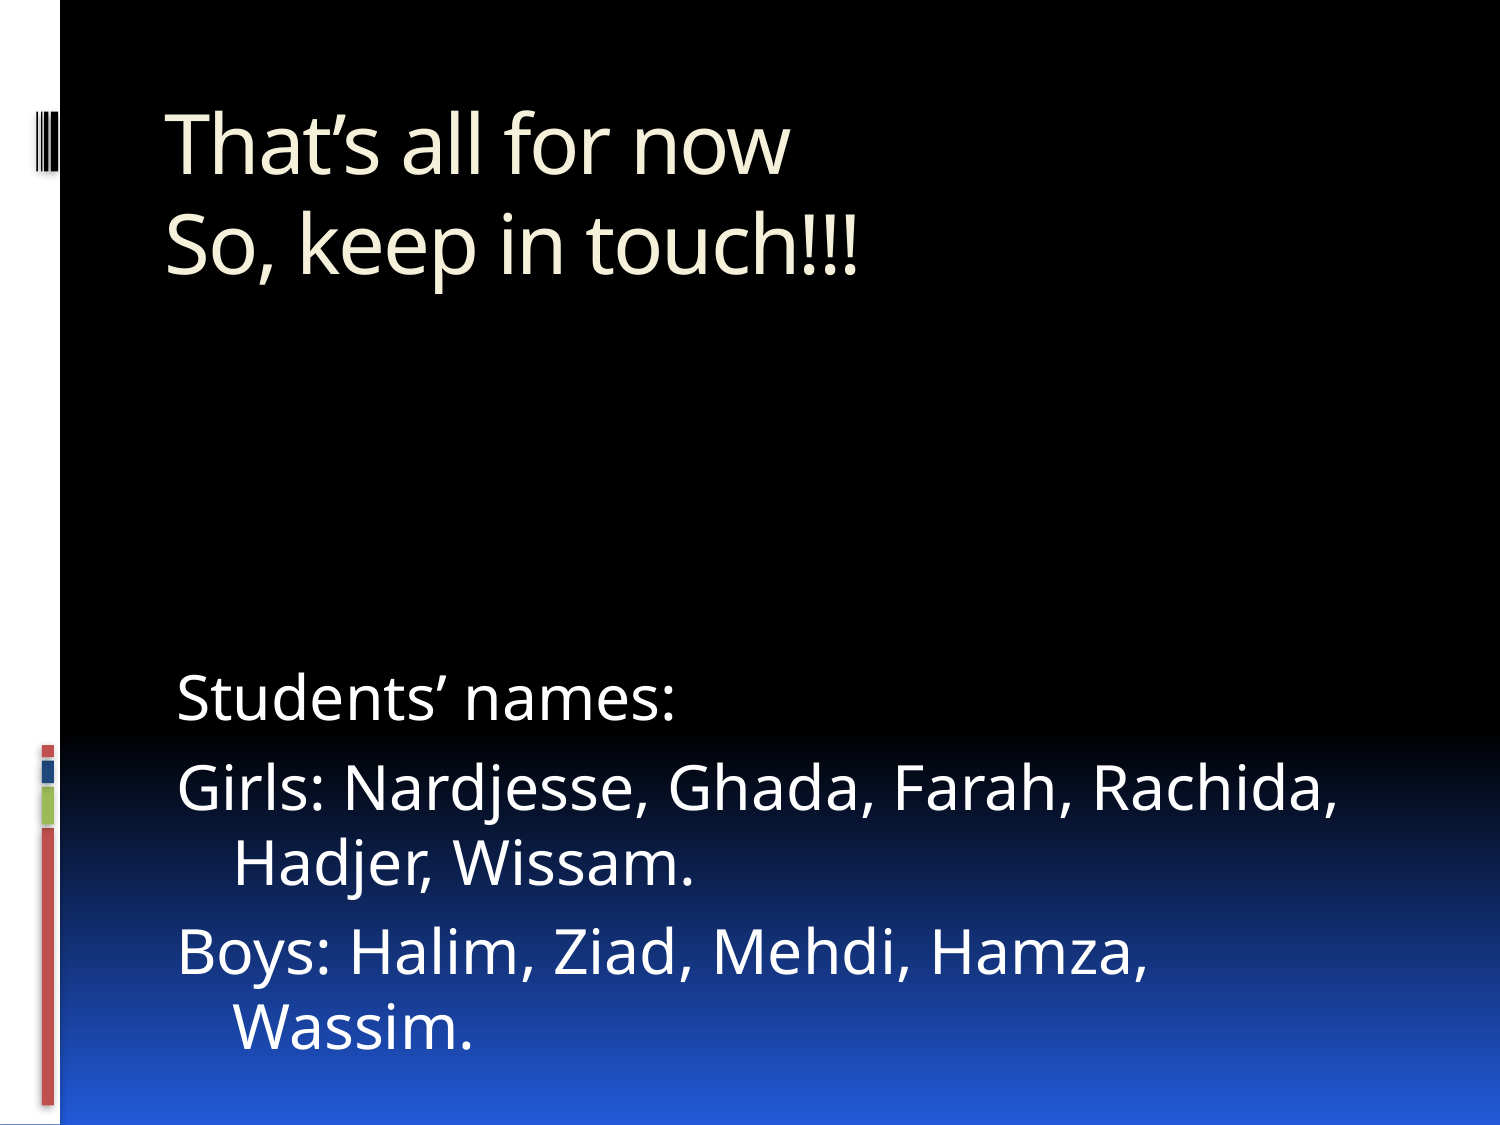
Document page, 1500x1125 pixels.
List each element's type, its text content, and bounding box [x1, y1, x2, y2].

title That’s all for now So, keep in touch!!! [150, 83, 1425, 234]
list Students’ names: Girls: Nardjesse, Ghada, Farah, Rachida, Hadjer, Wissam. Boys: Halim, Ziad, Mehdi, Hamza, Wassim. [150, 292, 1425, 1043]
